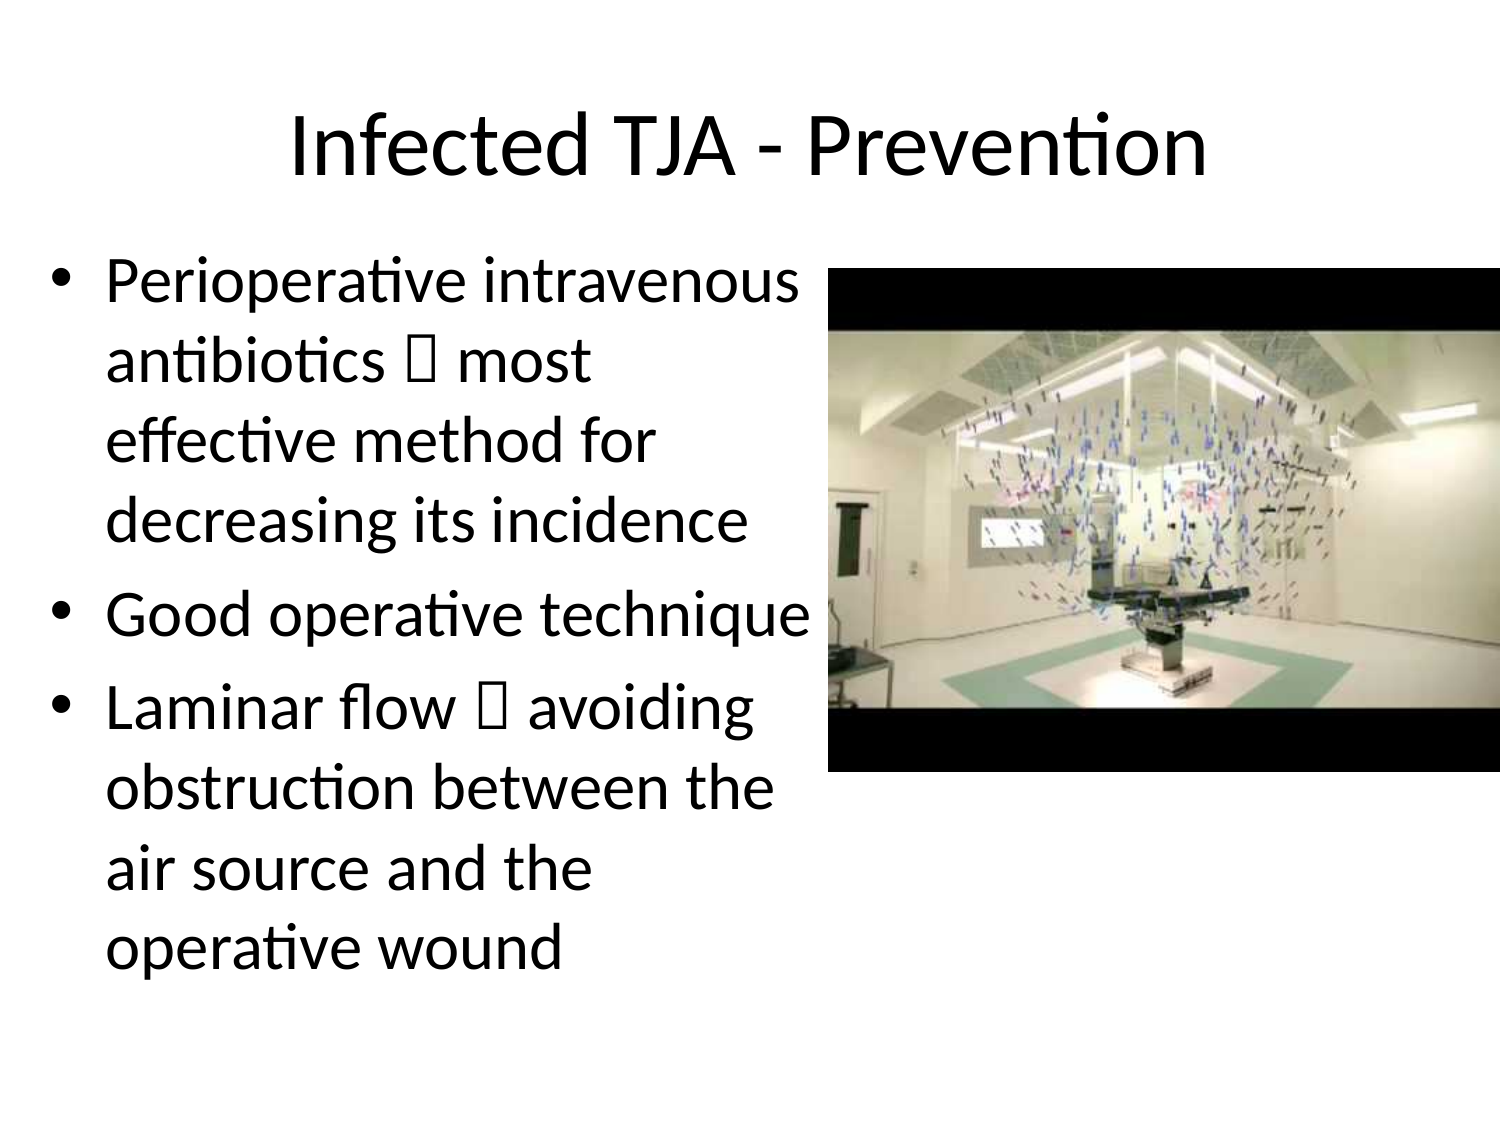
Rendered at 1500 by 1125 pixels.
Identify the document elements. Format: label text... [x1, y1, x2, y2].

list Perioperative intravenous antibiotics  most effective method for decreasing its incidence Good operative technique Laminar flow  avoiding obstruction between the air source and the operative wound [34, 228, 829, 1125]
title Infected TJA - Prevention [75, 45, 1425, 233]
picture [828, 267, 1500, 772]
